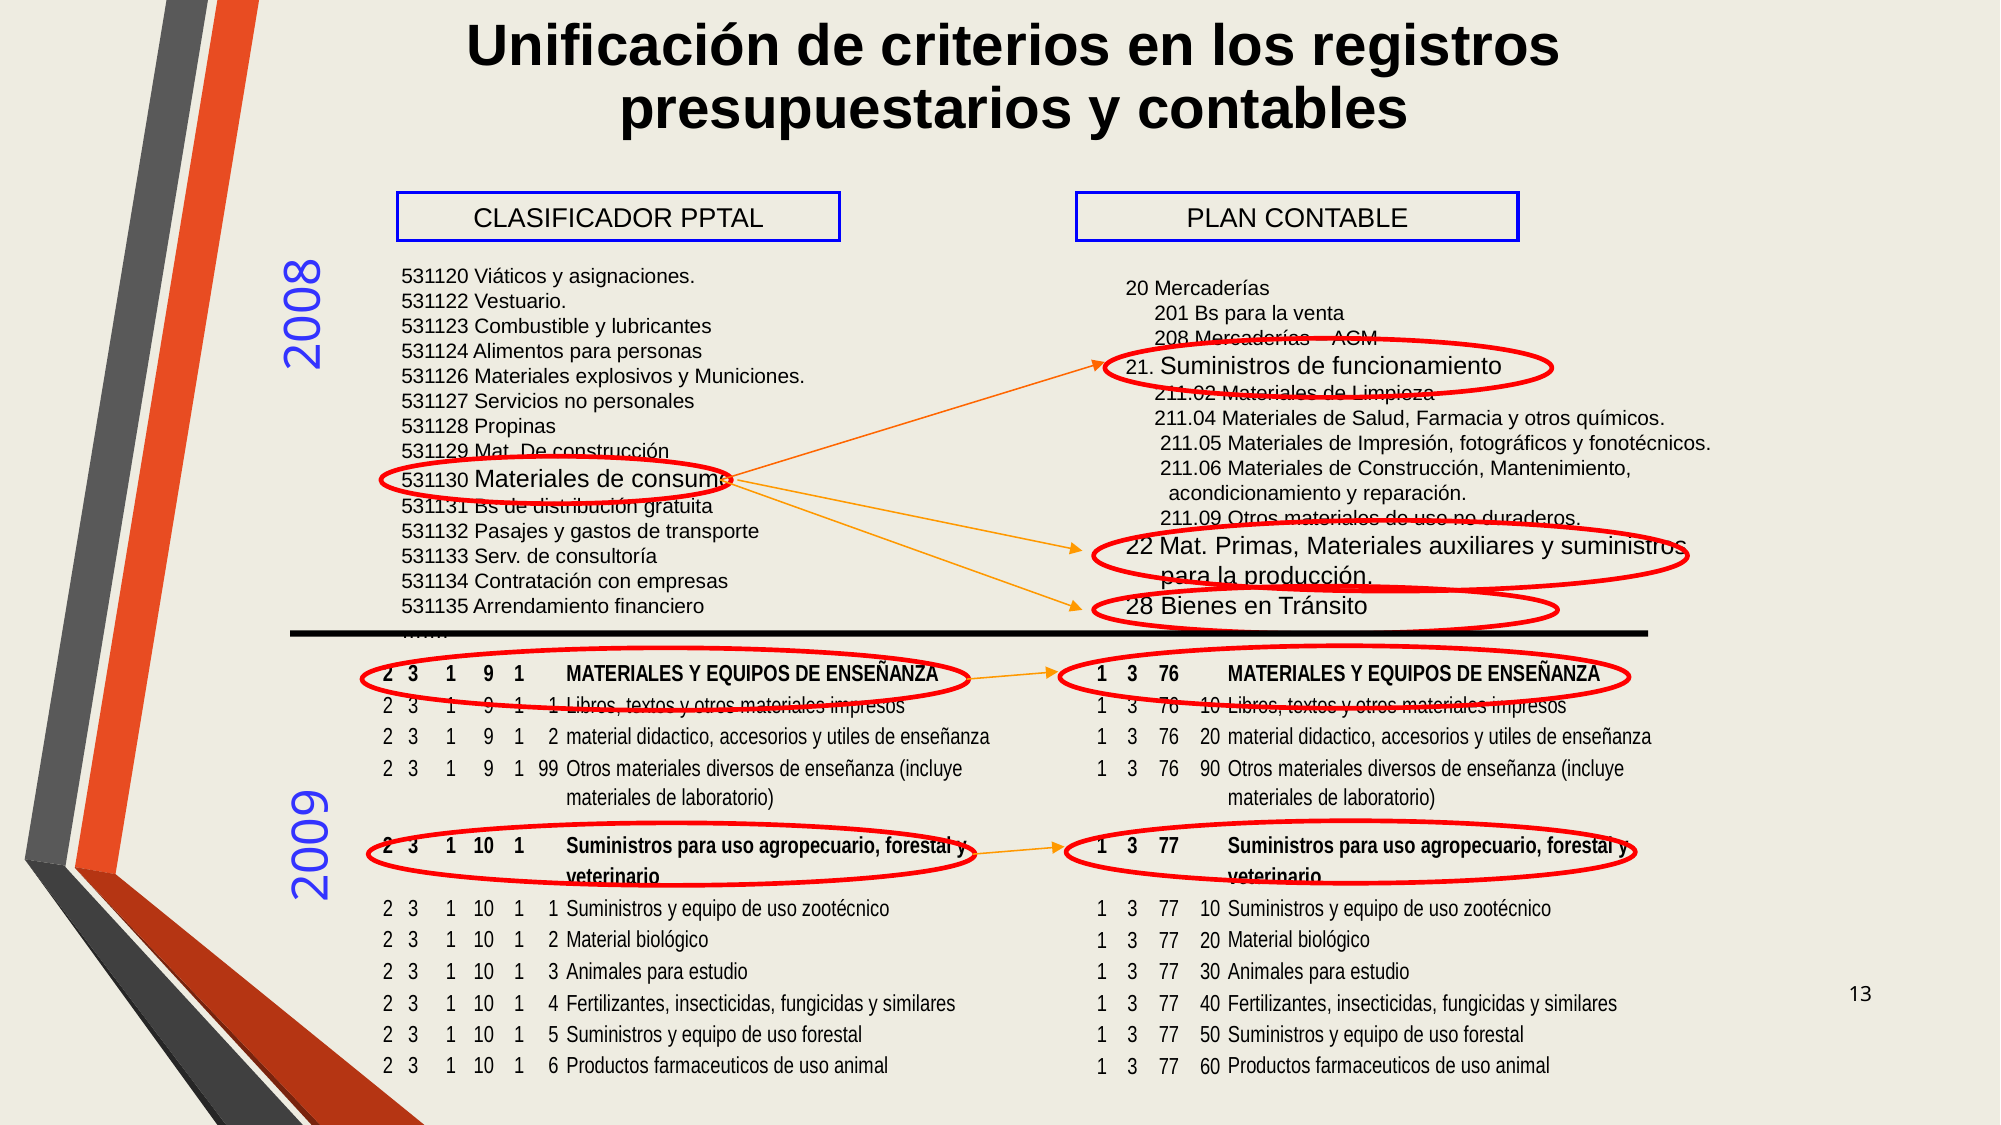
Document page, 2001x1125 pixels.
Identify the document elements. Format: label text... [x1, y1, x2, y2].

text_box [720, 479, 1083, 612]
text_box Unificación de criterios en los registros presupuestarios y contables [279, 85, 1750, 149]
text_box PLAN CONTABLE [1076, 192, 1518, 241]
text_box [460, 647, 870, 656]
picture [357, 656, 1688, 1085]
text_box [737, 479, 1083, 555]
text_box [1133, 645, 1556, 656]
text_box 2008 [290, 125, 370, 504]
text_box 20 Mercaderías 201 Bs para la venta 208 Mercaderías – ACM 21. Suministros de funcionamiento 211.02 Materiales de Limpieza 211.04 Materiales de Salud, Farmacia y otros químicos. 211.05 Materiales de Impresión, fotográficos y fonotécnicos. 211.06 Materiales de Construcción, Mantenimiento, acondicionamiento y reparación. 211.09 Otros materiales de uso no duraderos. 22 Mat. Primas, Materiales auxiliares y suministros para la producción. 28 Bienes en Tránsito [1110, 267, 1750, 688]
text_box [1093, 520, 1688, 592]
text_box [724, 478, 732, 483]
text_box [380, 456, 729, 504]
text_box 2009 [267, 656, 347, 1035]
text_box [1104, 338, 1552, 398]
slide_number 13 [1796, 965, 1887, 1025]
text_box [721, 359, 1105, 480]
text_box [1093, 587, 1558, 633]
text_box 531120 Viáticos y asignaciones. 531122 Vestuario. 531123 Combustible y lubricantes 531124 Alimentos para personas 531126 Materiales explosivos y Municiones. 531127 Servicios no personales 531128 Propinas 531129 Mat. De construcción 531130 Materiales de consumo 531131 Bs de distribución gratuita 531132 Pasajes y gastos de transporte 531133 Serv. de consultoría 531134 Contratación con empresas 531135 Arrendamiento financiero ……. [386, 255, 1134, 633]
text_box CLASIFICADOR PPTAL [397, 192, 840, 241]
text_box 531120 Viáticos y asignaciones. 531122 Vestuario. 531123 Combustible y lubricantes 531124 Alimentos para personas 531126 Materiales explosivos y Municiones. 531127 Servicios no personales 531128 Propinas 531129 Mat. De construcción 531130 Materiales de consumo 531131 Bs de distribución gratuita 531132 Pasajes y gastos de transporte 531133 Serv. de consultoría 531134 Contratación con empresas 531135 Arrendamiento financiero ……. [386, 634, 1110, 650]
